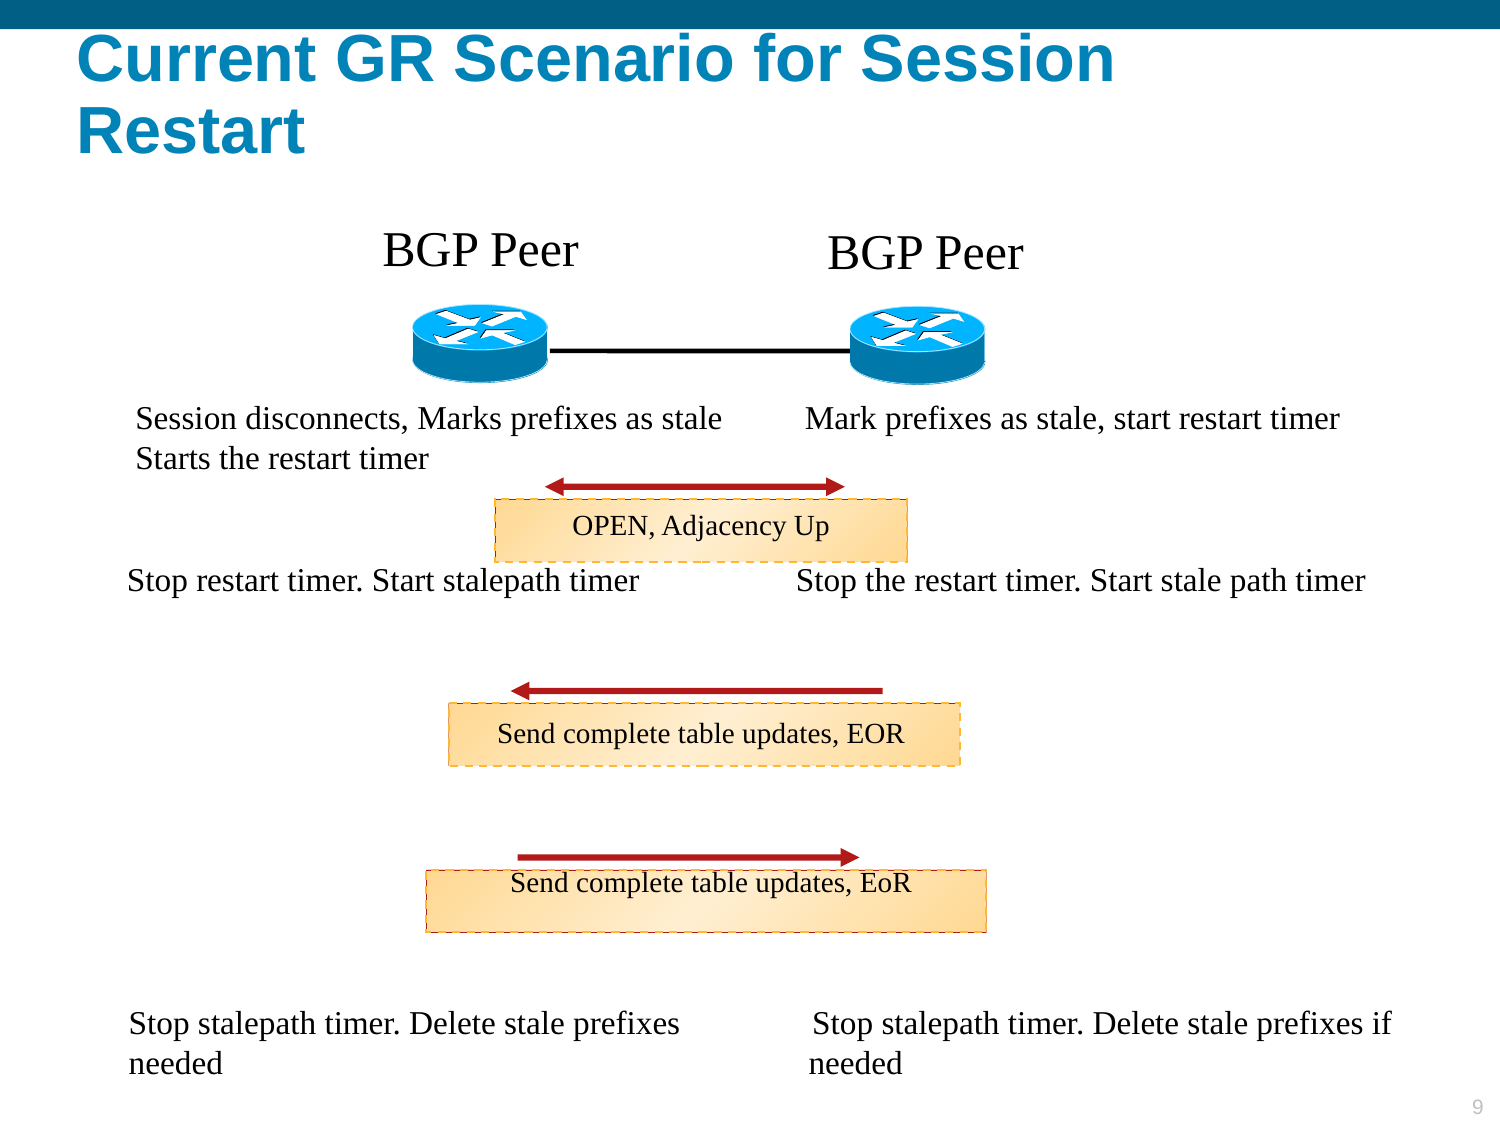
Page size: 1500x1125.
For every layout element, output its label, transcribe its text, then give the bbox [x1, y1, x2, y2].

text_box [374, 857, 1032, 933]
title Current GR Scenario for Session Restart [62, 37, 1314, 176]
text_box Stop restart timer. Start stalepath timer Stop the restart timer. Start stale path timer [114, 552, 1423, 604]
text_box Session disconnects, Marks prefixes as stale Mark prefixes as stale, start restart timer Starts the restart timer [123, 390, 1355, 482]
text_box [419, 486, 983, 562]
text_box Stop stalepath timer. Delete stale prefixes Stop stalepath timer. Delete stale prefixes if needed needed [116, 995, 1500, 1087]
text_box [355, 690, 1054, 767]
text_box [317, 209, 1051, 386]
